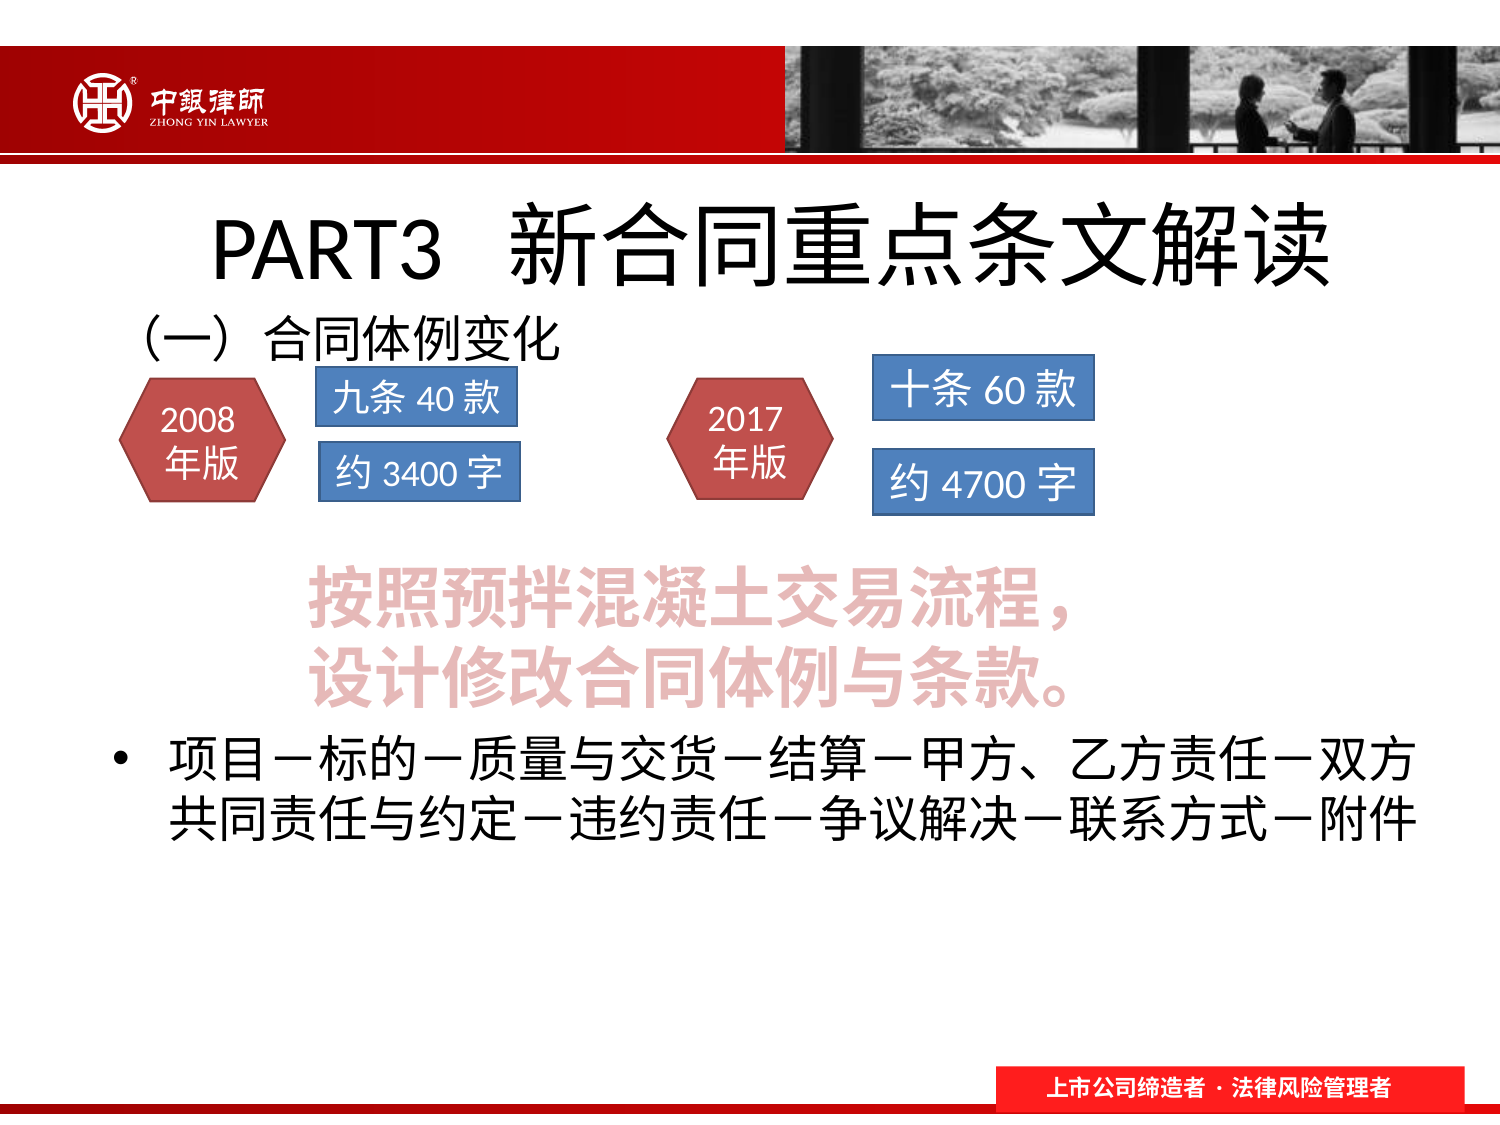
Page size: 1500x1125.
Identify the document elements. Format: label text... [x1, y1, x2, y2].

list （一）合同体例变化 项目－标的－质量与交货－结算－甲方、乙方责任－双方共同责任与约定－违约责任－争议解决－联系方式－附件 [97, 300, 1448, 939]
text_box 2008年版 [118, 377, 287, 503]
text_box 九条40款 [315, 366, 518, 427]
picture [73, 73, 268, 133]
title PART3 新合同重点条文解读 [78, 184, 1466, 301]
text_box 约3400字 [318, 441, 521, 502]
text_box 约4700字 [872, 448, 1095, 516]
text_box 按照预拌混凝土交易流程， 设计修改合同体例与条款。 [292, 548, 1124, 723]
text_box 十条60款 [872, 354, 1095, 421]
text_box 2017年版 [666, 377, 834, 500]
